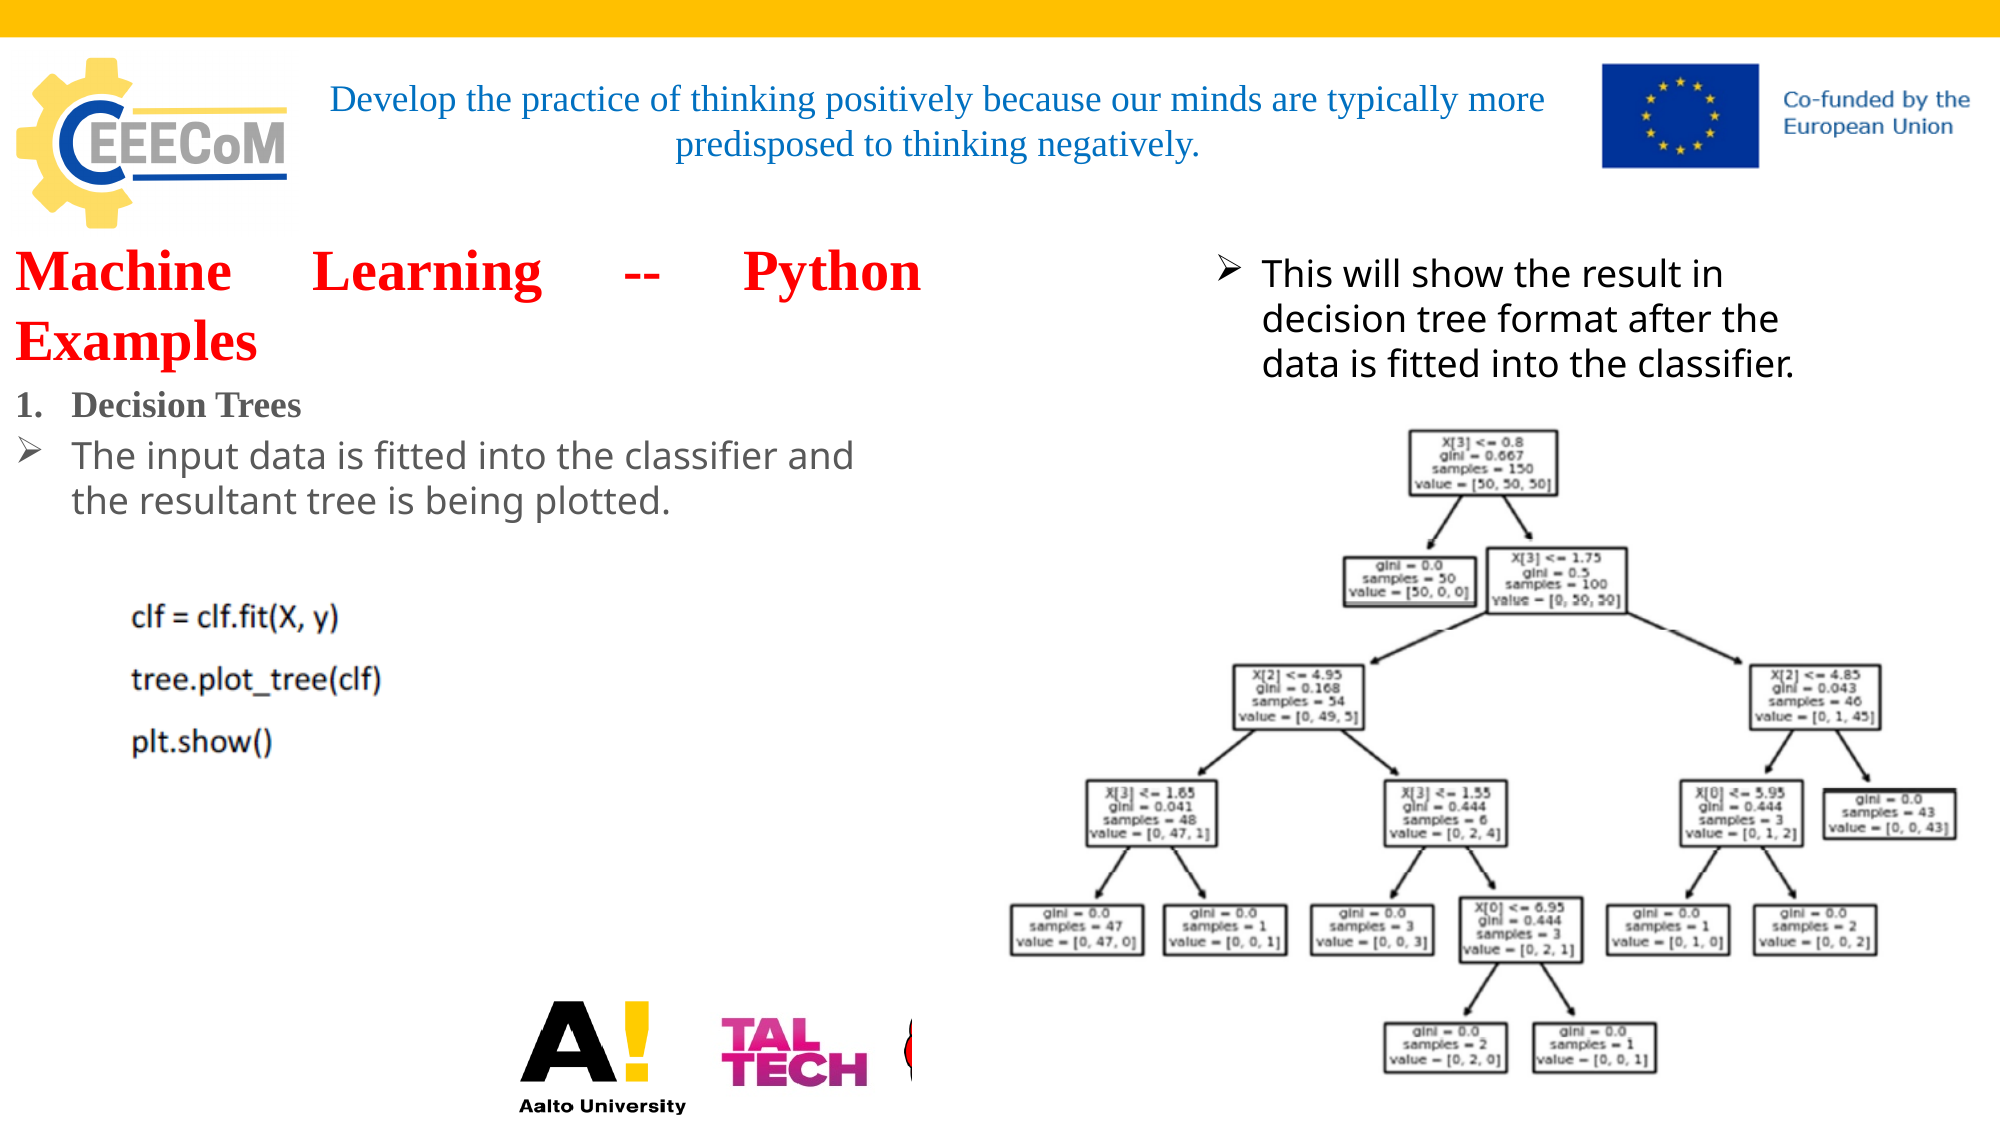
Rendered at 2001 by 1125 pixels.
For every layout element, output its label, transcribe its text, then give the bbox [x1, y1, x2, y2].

picture [1595, 46, 2000, 181]
list Machine Learning -- Python Examples Decision Trees The input data is fitted into the classifier and the resultant tree is being plotted. [0, 224, 938, 975]
picture [512, 412, 2000, 1125]
picture [24, 562, 813, 836]
text_box This will show the result in decision tree format after the data is fitted into the classifier. [1200, 242, 1850, 393]
title Develop the practice of thinking positively because our minds are typically more predisposed to thinking negatively. [312, 37, 1565, 201]
picture [11, 50, 299, 224]
